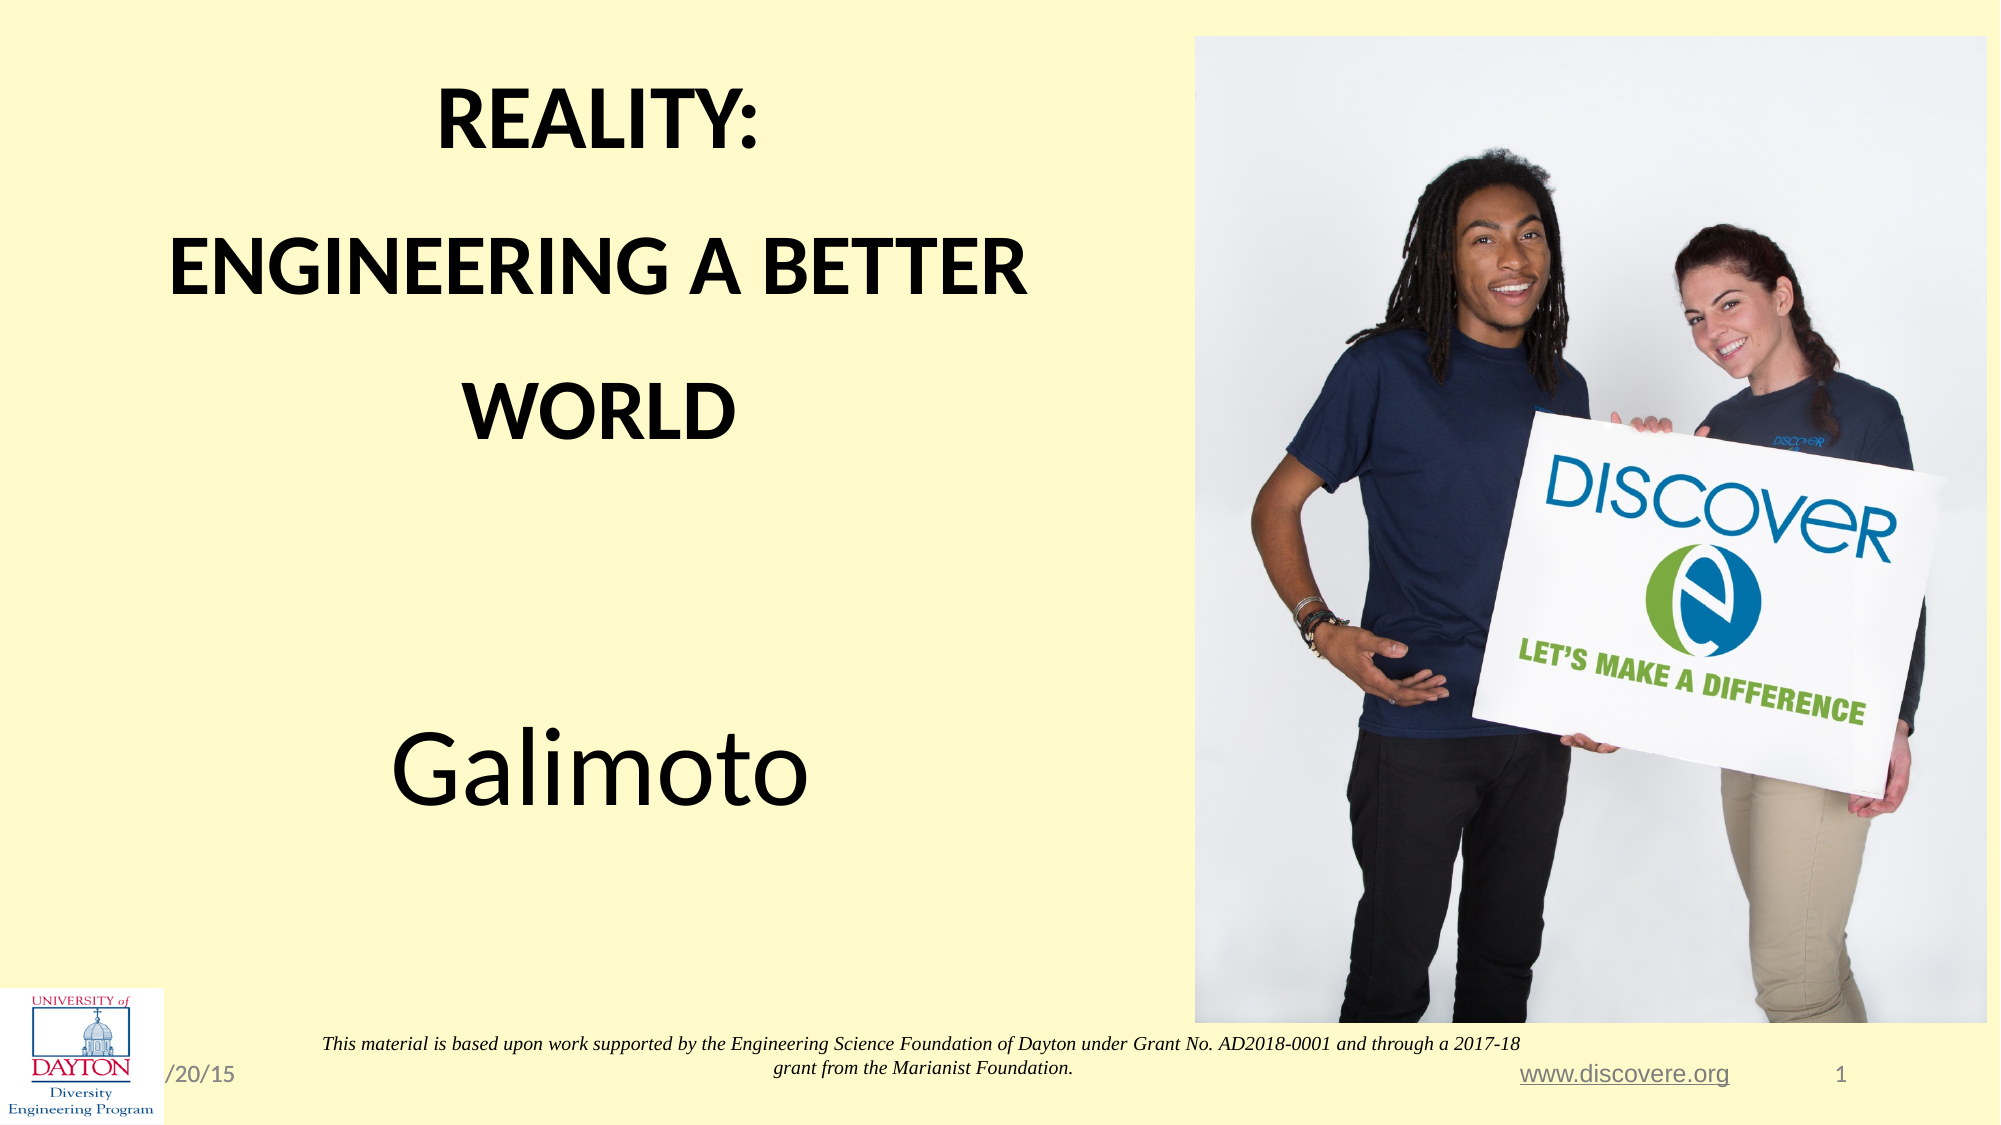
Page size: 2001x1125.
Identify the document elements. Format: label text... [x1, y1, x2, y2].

text_box www.discovere.org [1504, 1049, 1806, 1095]
picture [1195, 35, 1987, 1023]
picture [0, 988, 165, 1125]
subtitle Galimoto [125, 701, 1077, 973]
text_box TURNING IDEAS INTO REALITY: ENGINEERING A BETTER WORLD [23, 150, 1175, 465]
